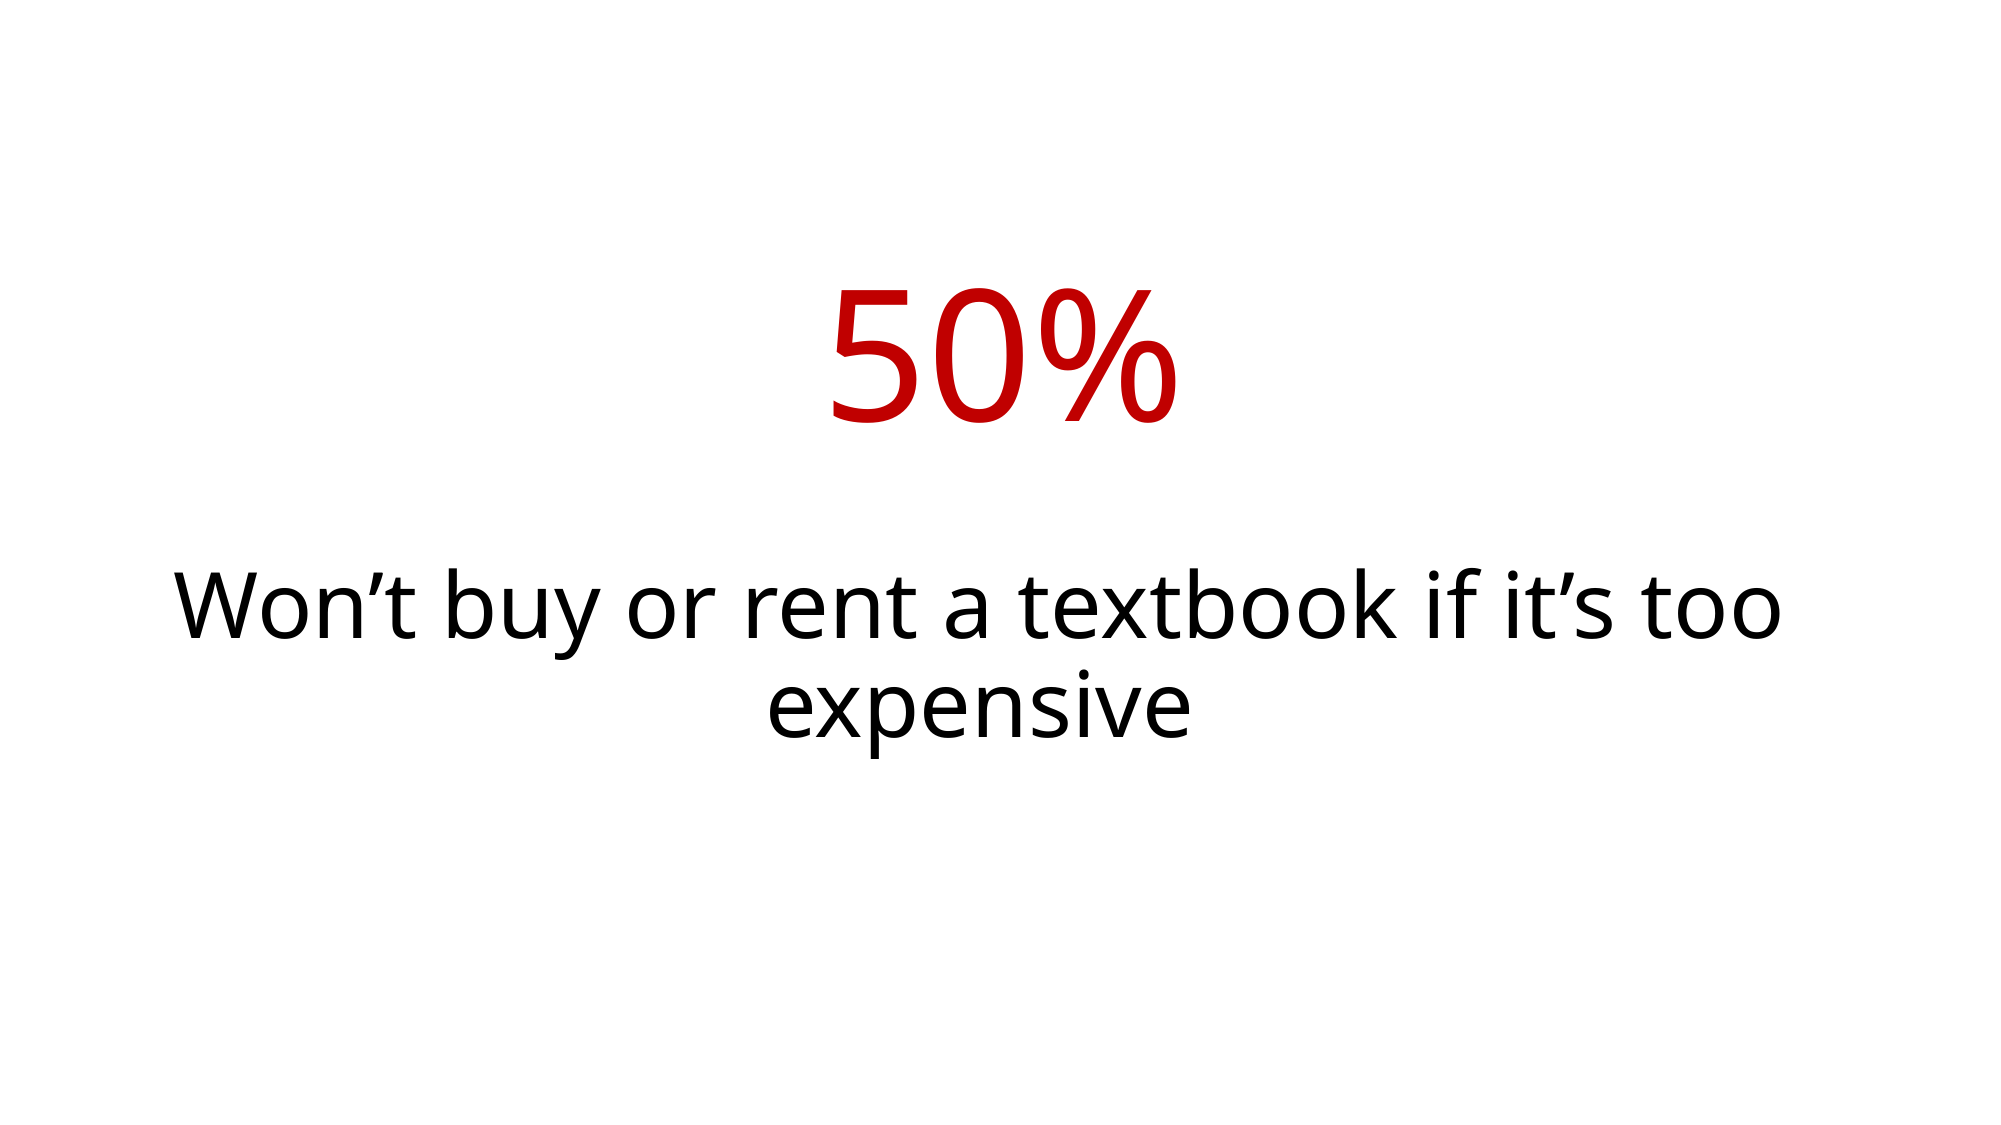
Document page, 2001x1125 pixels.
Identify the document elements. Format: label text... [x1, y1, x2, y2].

title 50% Won’t buy or rent a textbook if it’s too expensive [117, 205, 1843, 815]
